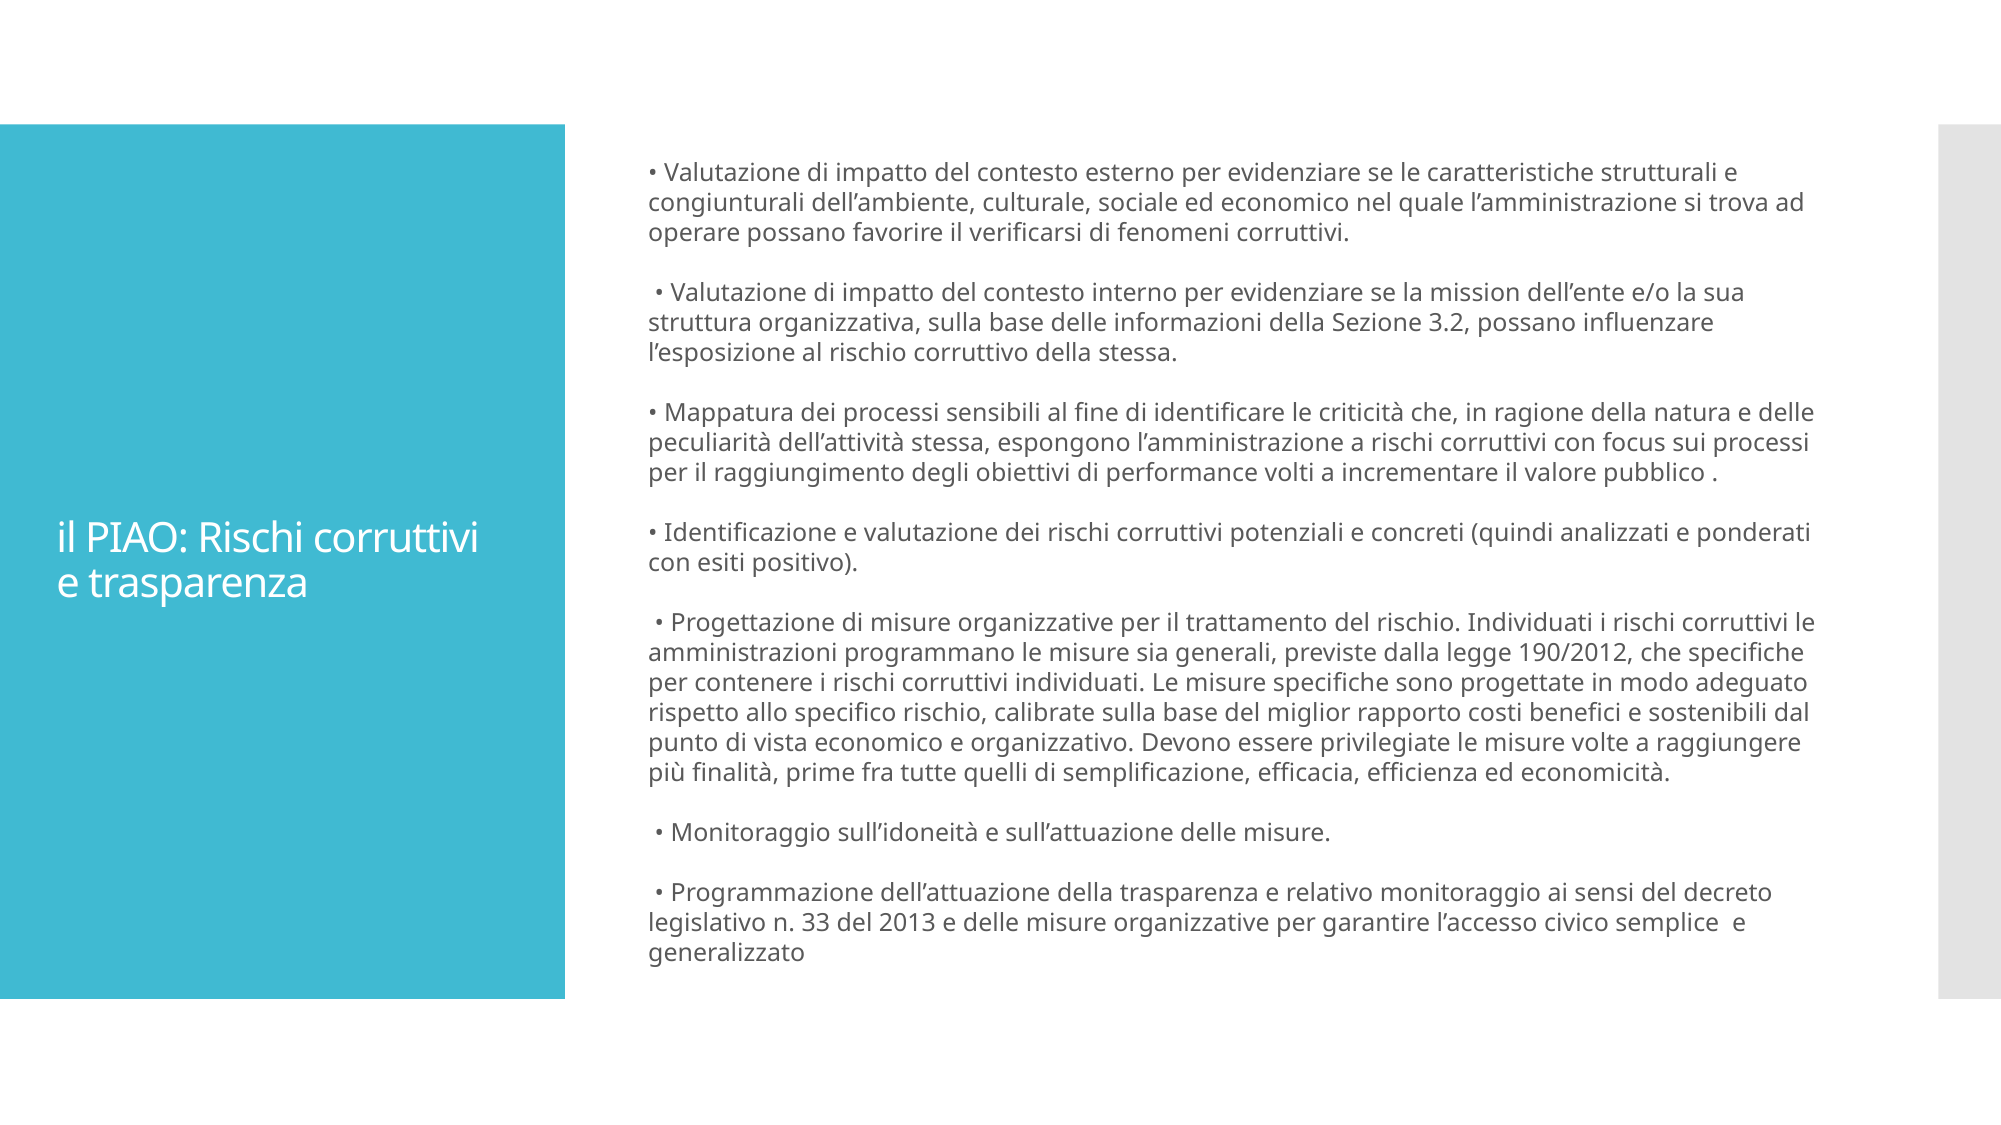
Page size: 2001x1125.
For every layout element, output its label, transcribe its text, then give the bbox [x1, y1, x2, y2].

list • Valutazione di impatto del contesto esterno per evidenziare se le caratteristiche strutturali e congiunturali dell’ambiente, culturale, sociale ed economico nel quale l’amministrazione si trova ad operare possano favorire il verificarsi di fenomeni corruttivi. • Valutazione di impatto del contesto interno per evidenziare se la mission dell’ente e/o la sua struttura organizzativa, sulla base delle informazioni della Sezione 3.2, possano influenzare l’esposizione al rischio corruttivo della stessa. • Mappatura dei processi sensibili al fine di identificare le criticità che, in ragione della natura e delle peculiarità dell’attività stessa, espongono l’amministrazione a rischi corruttivi con focus sui processi per il raggiungimento degli obiettivi di performance volti a incrementare il valore pubblico . • Identificazione e valutazione dei rischi corruttivi potenziali e concreti (quindi analizzati e ponderati con esiti positivo). • Progettazione di misure organizzative per il trattamento del rischio. Individuati i rischi corruttivi le amministrazioni programmano le misure sia generali, previste dalla legge 190/2012, che specifiche per contenere i rischi corruttivi individuati. Le misure specifiche sono progettate in modo adeguato rispetto allo specifico rischio, calibrate sulla base del miglior rapporto costi benefici e sostenibili dal punto di vista economico e organizzativo. Devono essere privilegiate le misure volte a raggiungere più finalità, prime fra tutte quelli di semplificazione, efficacia, efficienza ed economicità. • Monitoraggio sull’idoneità e sull’attuazione delle misure. • Programmazione dell’attuazione della trasparenza e relativo monitoraggio ai sensi del decreto legislativo n. 33 del 2013 e delle misure organizzative per garantire l’accesso civico semplice e generalizzato [632, 141, 1834, 982]
title il PIAO: Rischi corruttivi e trasparenza [41, 184, 525, 939]
